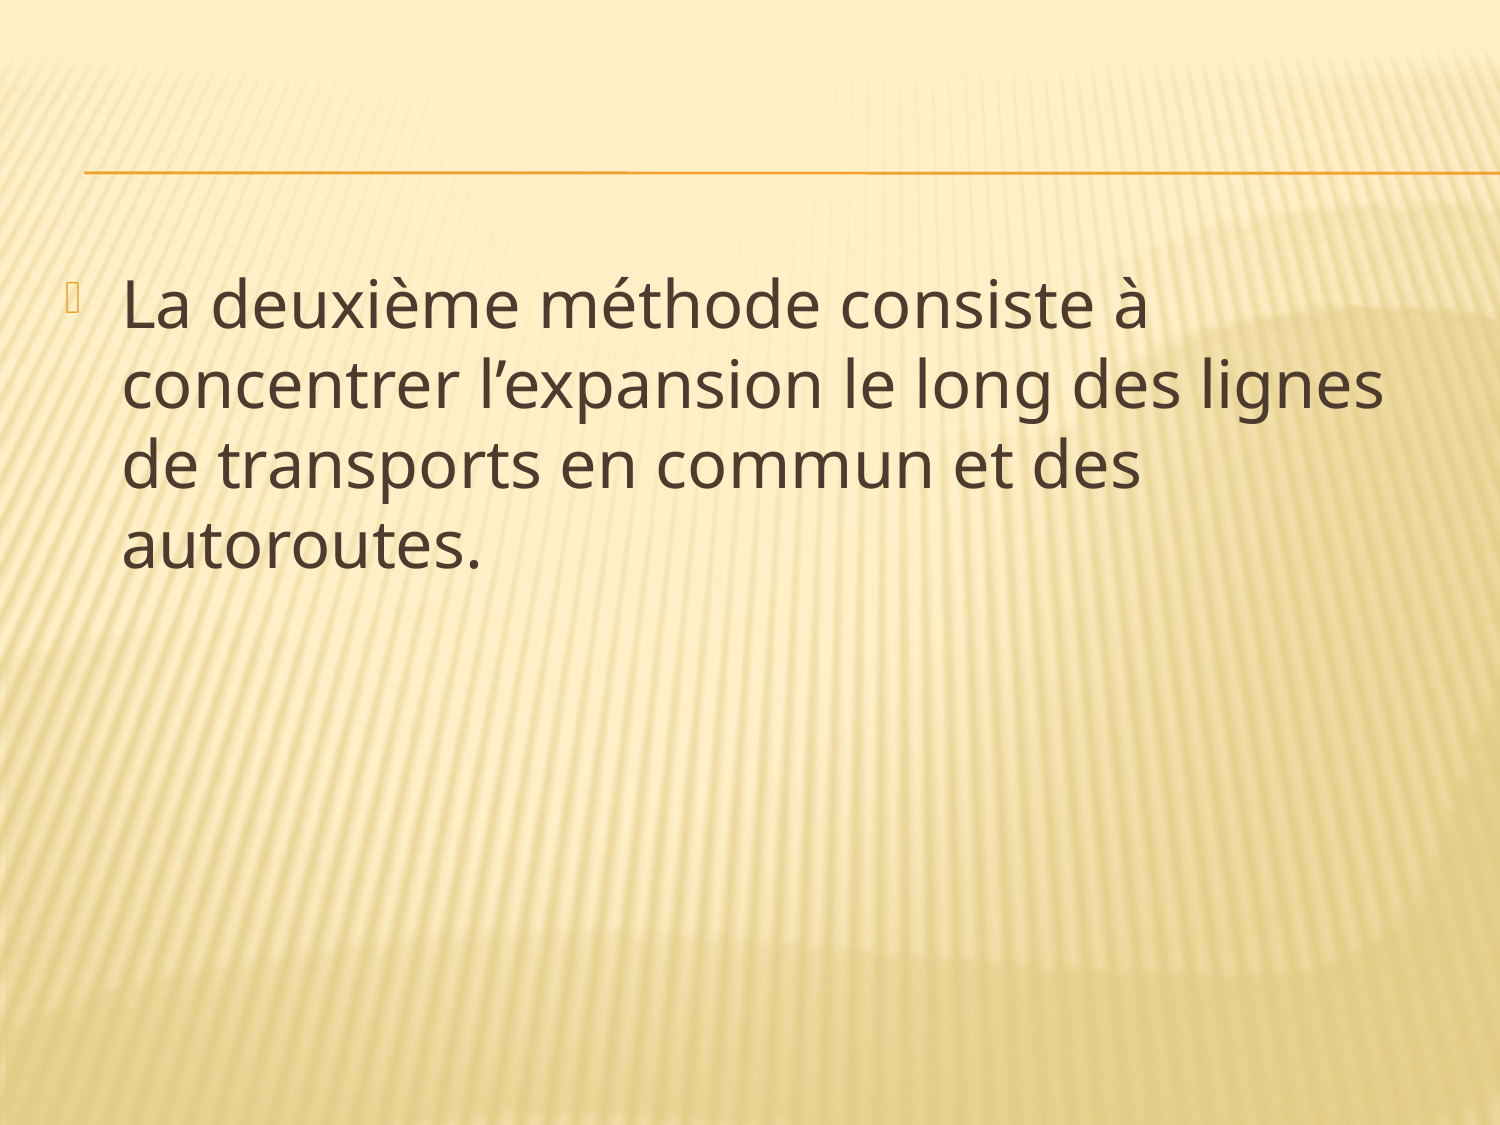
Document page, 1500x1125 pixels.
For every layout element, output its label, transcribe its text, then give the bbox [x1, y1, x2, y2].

list La deuxième méthode consiste à concentrer l’expansion le long des lignes de transports en commun et des autoroutes. [50, 254, 1475, 998]
